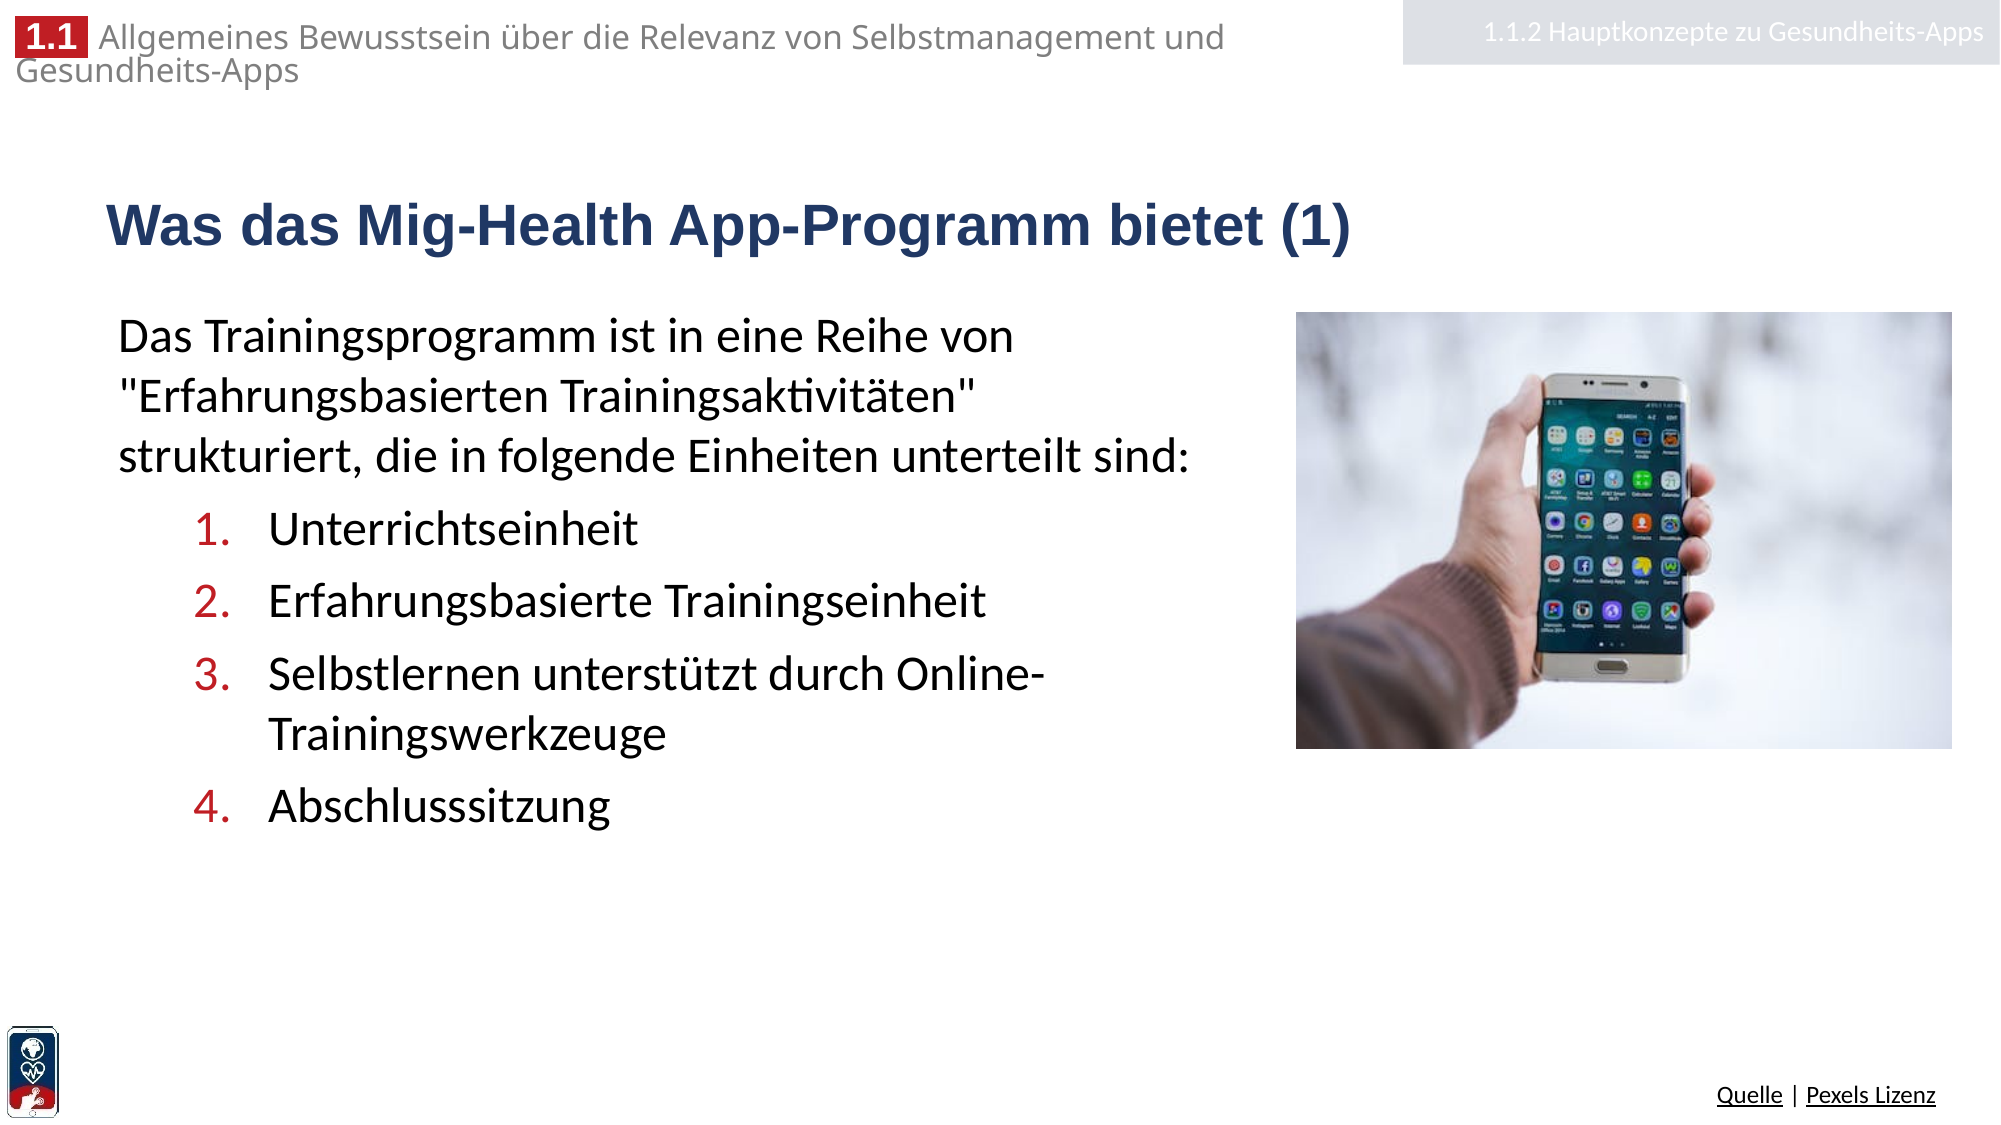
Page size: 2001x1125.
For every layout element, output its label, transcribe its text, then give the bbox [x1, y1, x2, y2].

list Das Trainingsprogramm ist in eine Reihe von "Erfahrungsbasierten Trainingsaktivitäten" strukturiert, die in folgende Einheiten unterteilt sind: Unterrichtseinheit Erfahrungsbasierte Trainingseinheit Selbstlernen unterstützt durch Online-Trainingswerkzeuge Abschlusssitzung [91, 295, 1208, 1094]
picture [7, 1026, 59, 1118]
text_box Quelle | Pexels Lizenz [512, 1070, 1952, 1116]
picture [1296, 312, 1952, 749]
title Was das Mig-Health App-Programm bietet (1) [91, 177, 1906, 277]
text_box 1.1.2 Hauptkonzepte zu Gesundheits-Apps [1403, 0, 2000, 65]
